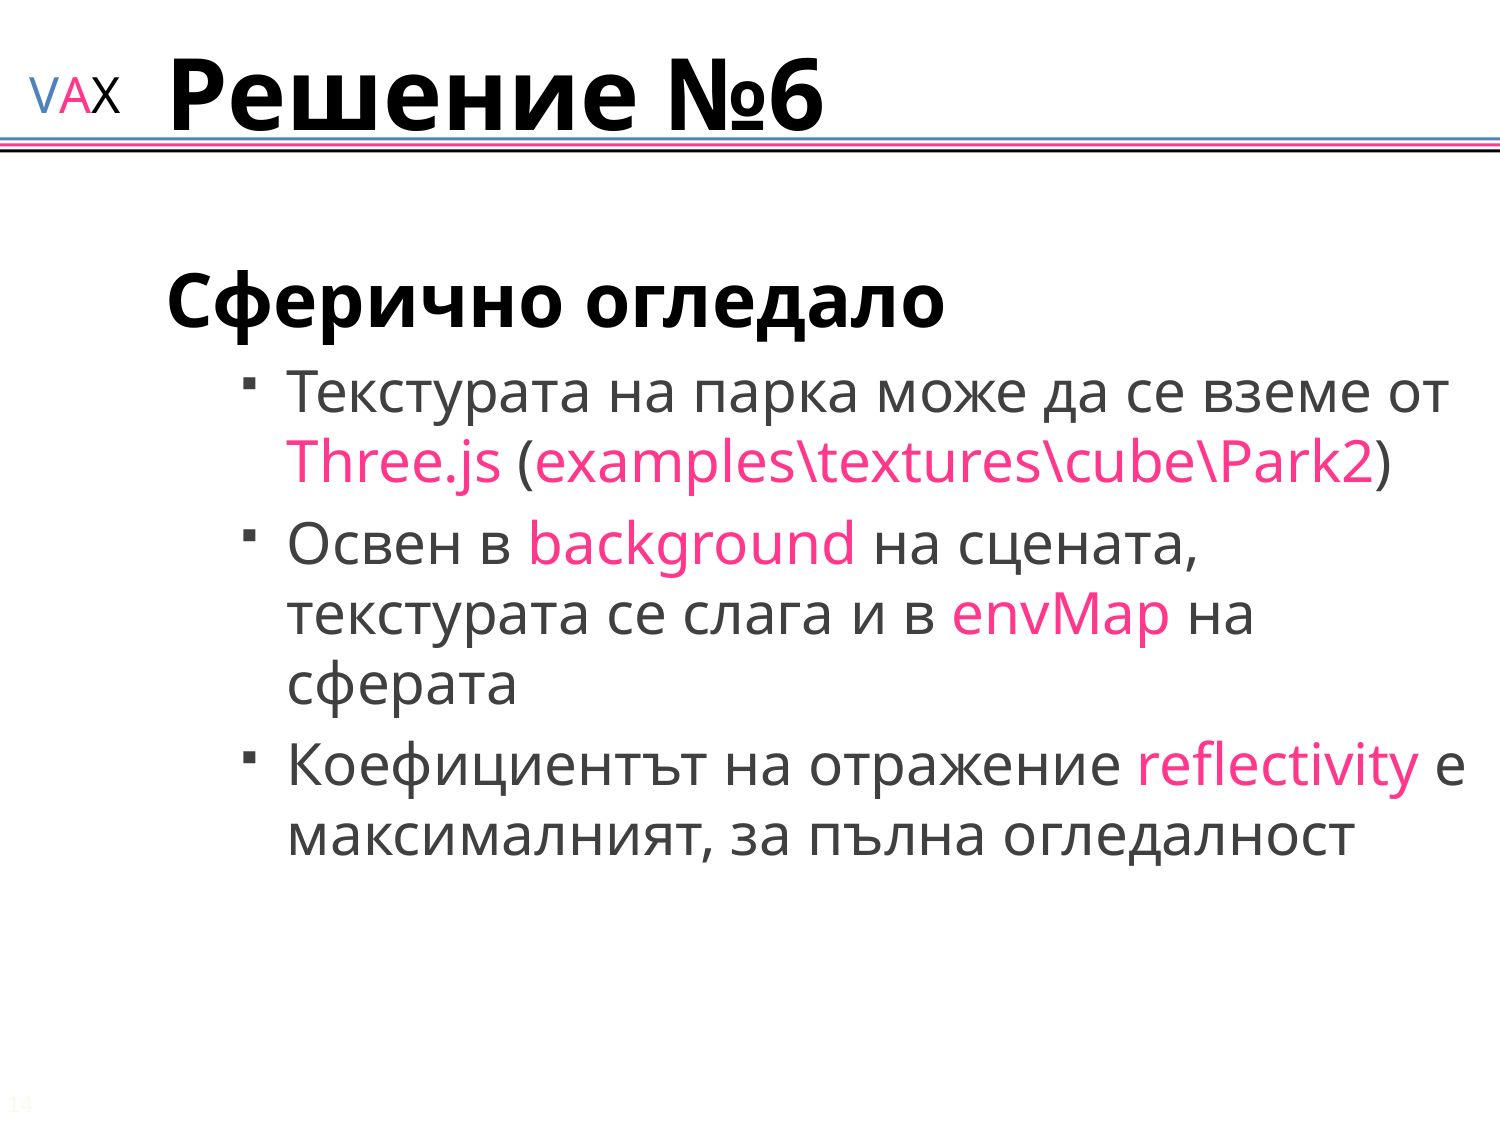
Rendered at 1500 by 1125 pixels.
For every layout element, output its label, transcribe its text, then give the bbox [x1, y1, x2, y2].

title Решение №6 [0, 37, 1500, 144]
list Сферично огледало Текстурата на парка може да се вземе от Three.js (examples\textures\cube\Park2) Освен в background на сцената, текстурата се слага и в envMap на сферата Коефициентът на отражение reflectivity е максималният, за пълна огледалност [150, 200, 1488, 1113]
